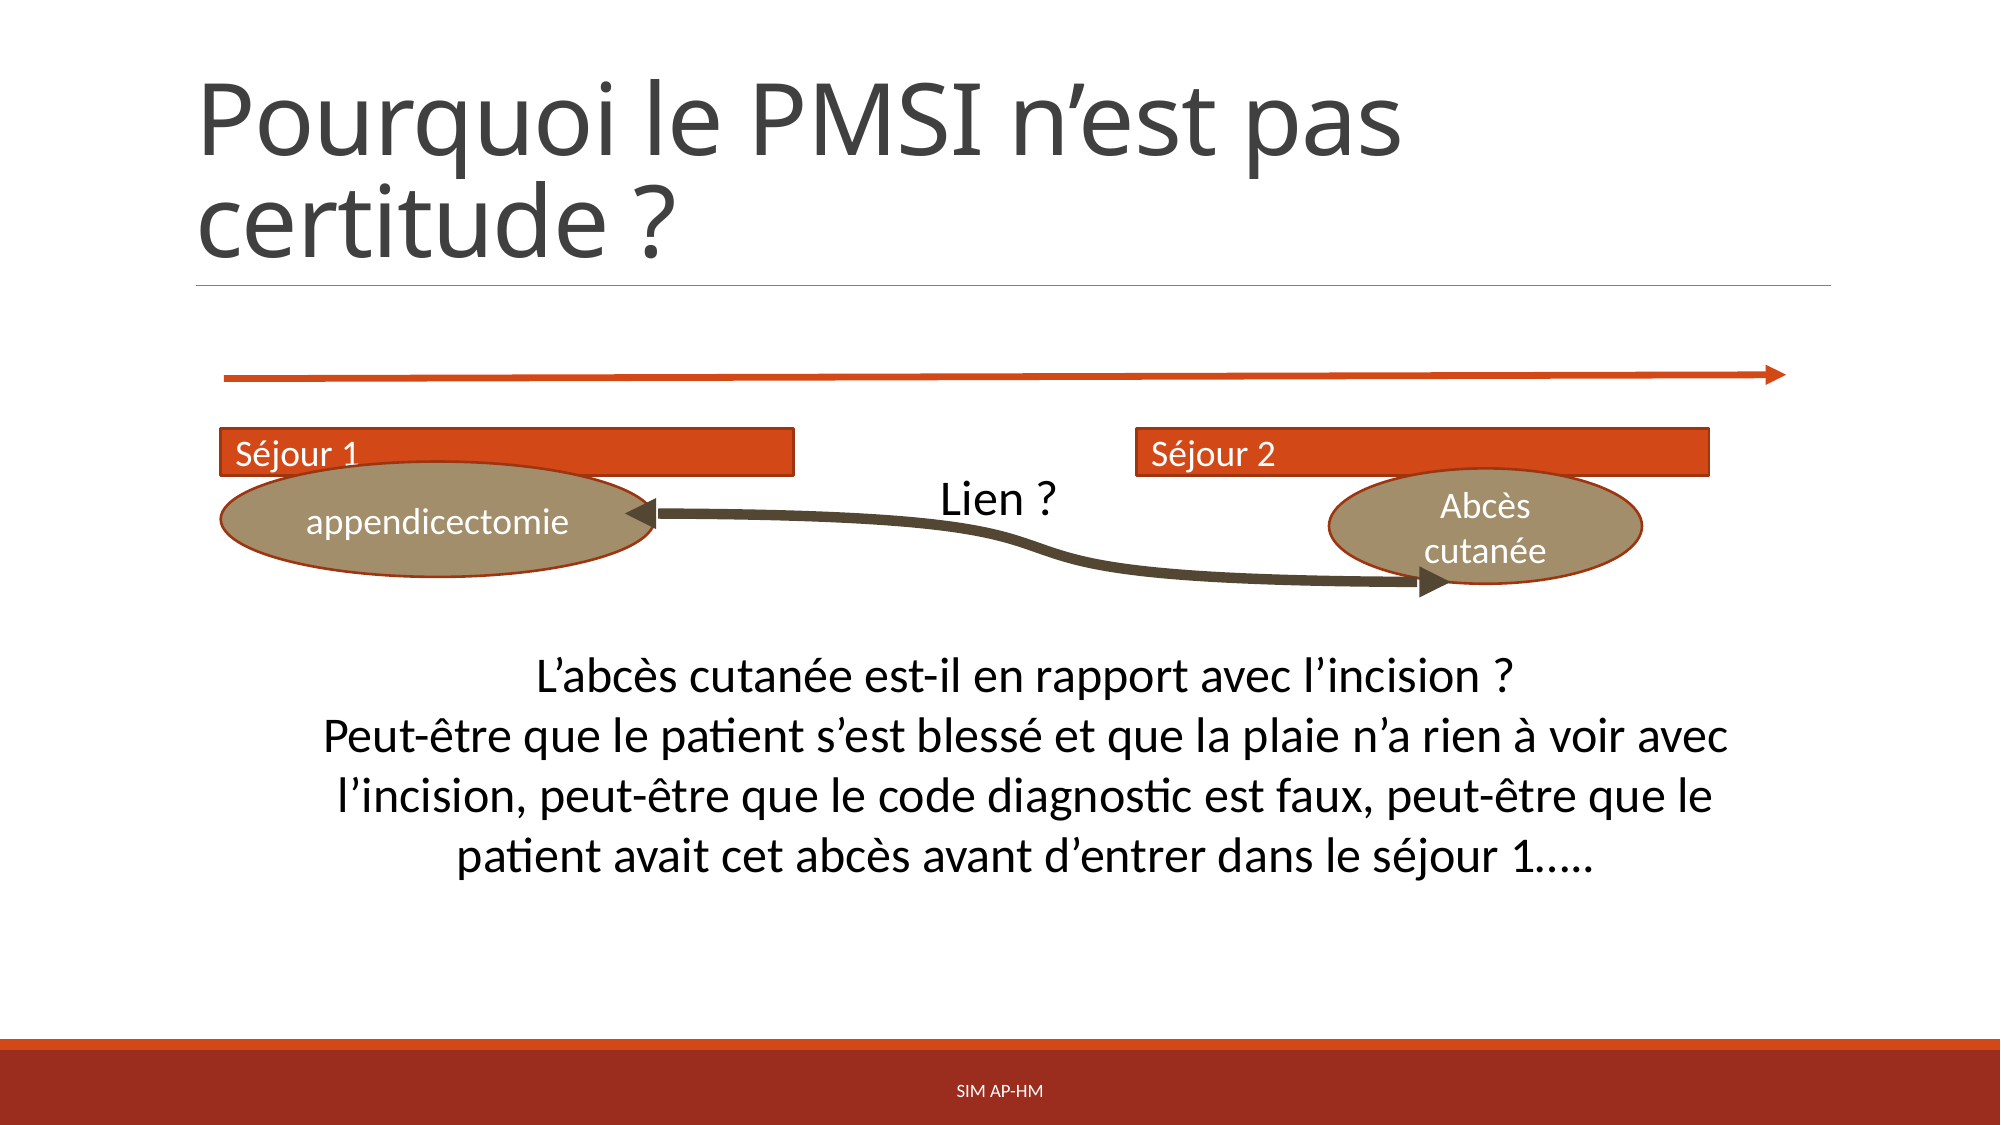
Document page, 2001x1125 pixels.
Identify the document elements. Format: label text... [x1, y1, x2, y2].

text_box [624, 512, 1452, 583]
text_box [223, 374, 1787, 380]
footer SIM AP-HM [604, 1059, 1396, 1120]
title Pourquoi le PMSI n’est pas certitude ? [180, 47, 1830, 285]
text_box L’abcès cutanée est-il en rapport avec l’incision ? Peut-être que le patient s’est blessé et que la plaie n’a rien à voir avec l’incision, peut-être que le code diagnostic est faux, peut-être que le patient avait cet abcès avant d’entrer dans le séjour 1….. [281, 583, 1771, 942]
text_box Séjour 1 [219, 427, 795, 477]
text_box appendicectomie [219, 460, 647, 579]
text_box Abcès cutanée [1333, 467, 1644, 583]
text_box Séjour 2 [1135, 427, 1710, 477]
text_box Lien ? [841, 436, 1158, 510]
